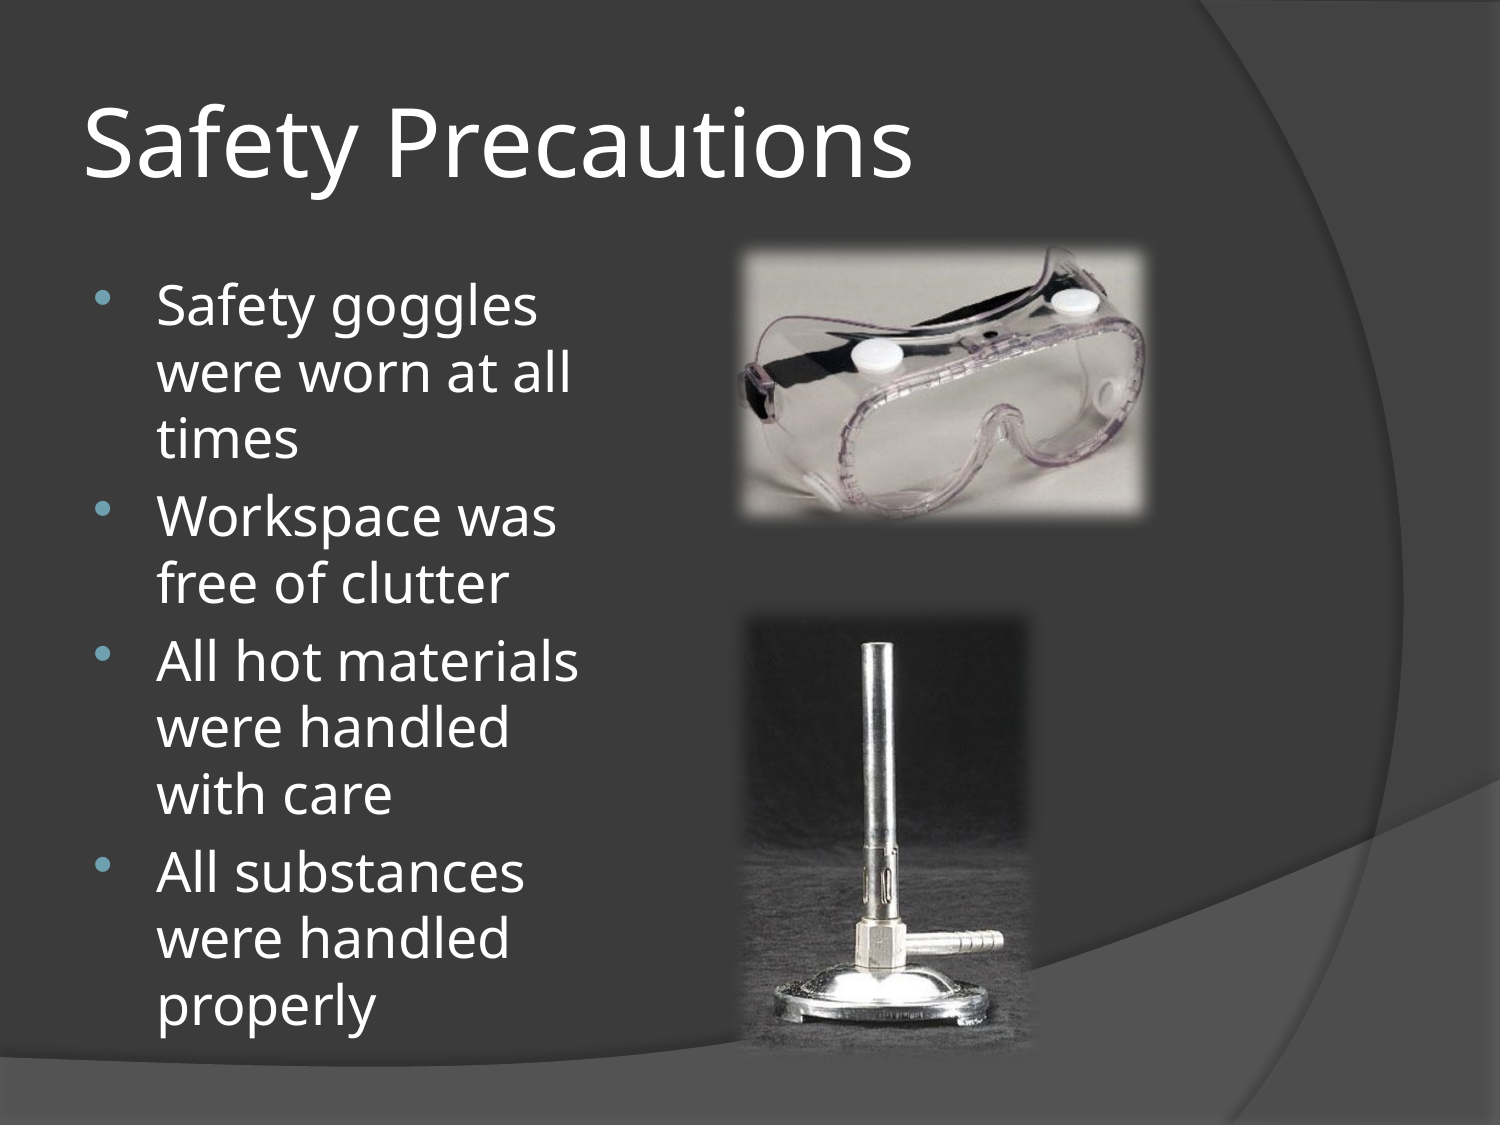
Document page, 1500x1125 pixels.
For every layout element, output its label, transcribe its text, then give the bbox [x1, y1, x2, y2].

title Safety Precautions [75, 45, 1300, 233]
picture [726, 597, 1046, 1067]
list Safety goggles were worn at all times Workspace was free of clutter All hot materials were handled with care All substances were handled properly [75, 262, 610, 1055]
picture [726, 234, 1161, 532]
